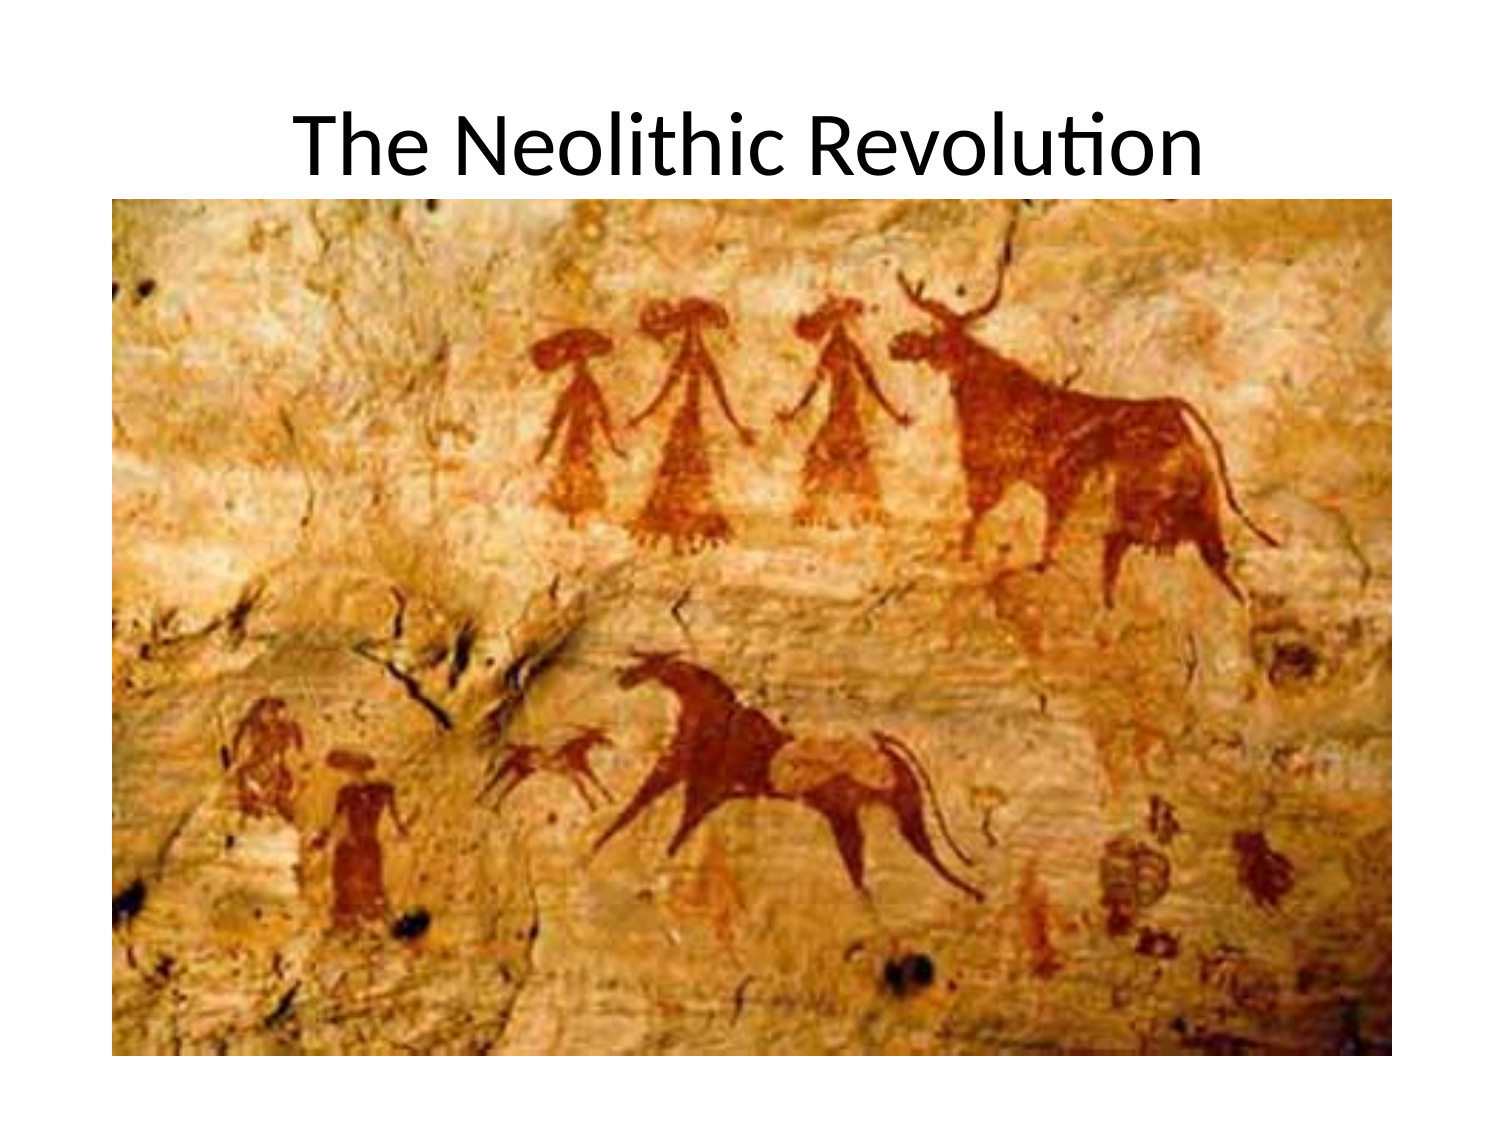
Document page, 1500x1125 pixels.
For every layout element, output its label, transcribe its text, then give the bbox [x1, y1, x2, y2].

picture [112, 199, 1392, 1056]
title The Neolithic Revolution [75, 45, 1425, 233]
